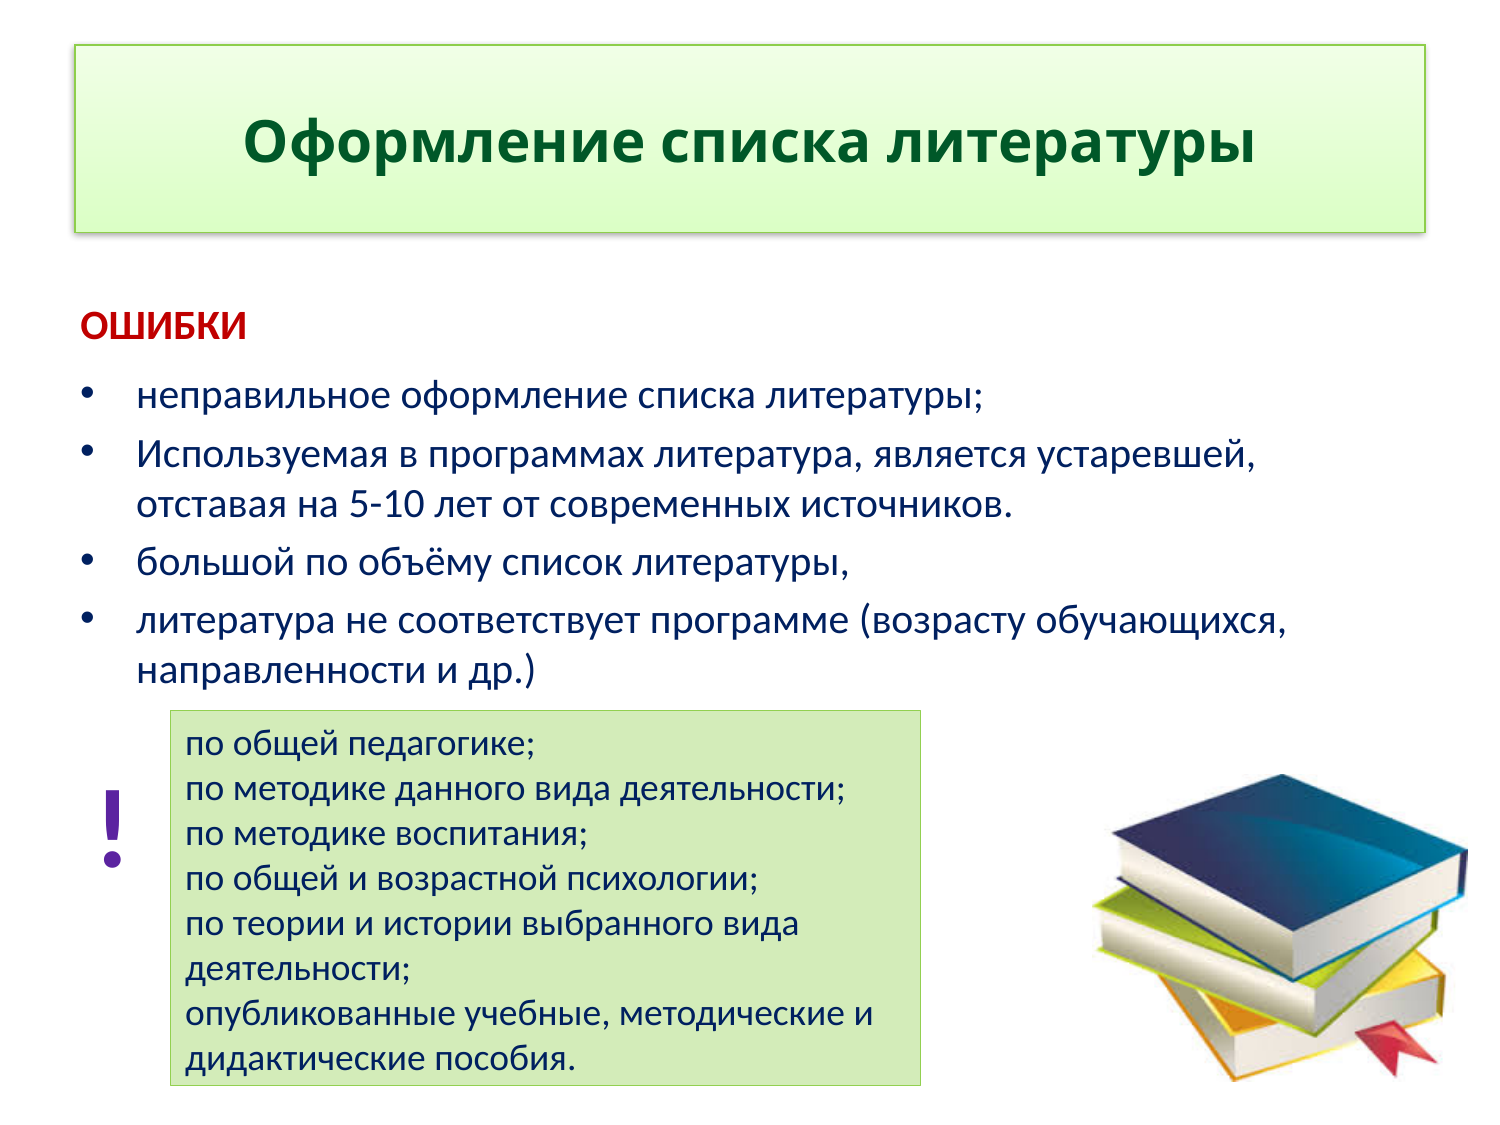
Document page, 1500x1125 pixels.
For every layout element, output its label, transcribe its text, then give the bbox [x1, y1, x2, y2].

picture [1092, 774, 1468, 1082]
text_box по общей педагогике; по методике данного вида деятельности; по методике воспитания; по общей и возрастной психологии; по теории и истории выбранного вида деятельности; опубликованные учебные, методические и дидактические пособия. [170, 710, 921, 1085]
text_box ОШИБКИ [65, 290, 272, 356]
title Оформление списка литературы [74, 44, 1426, 233]
text_box ! [79, 747, 146, 898]
list неправильное оформление списка литературы; Используемая в программах литература, является устаревшей, отставая на 5-10 лет от современных источников. большой по объёму список литературы, литература не соответствует программе (возрасту обучающихся, направленности и др.) [64, 359, 1415, 716]
